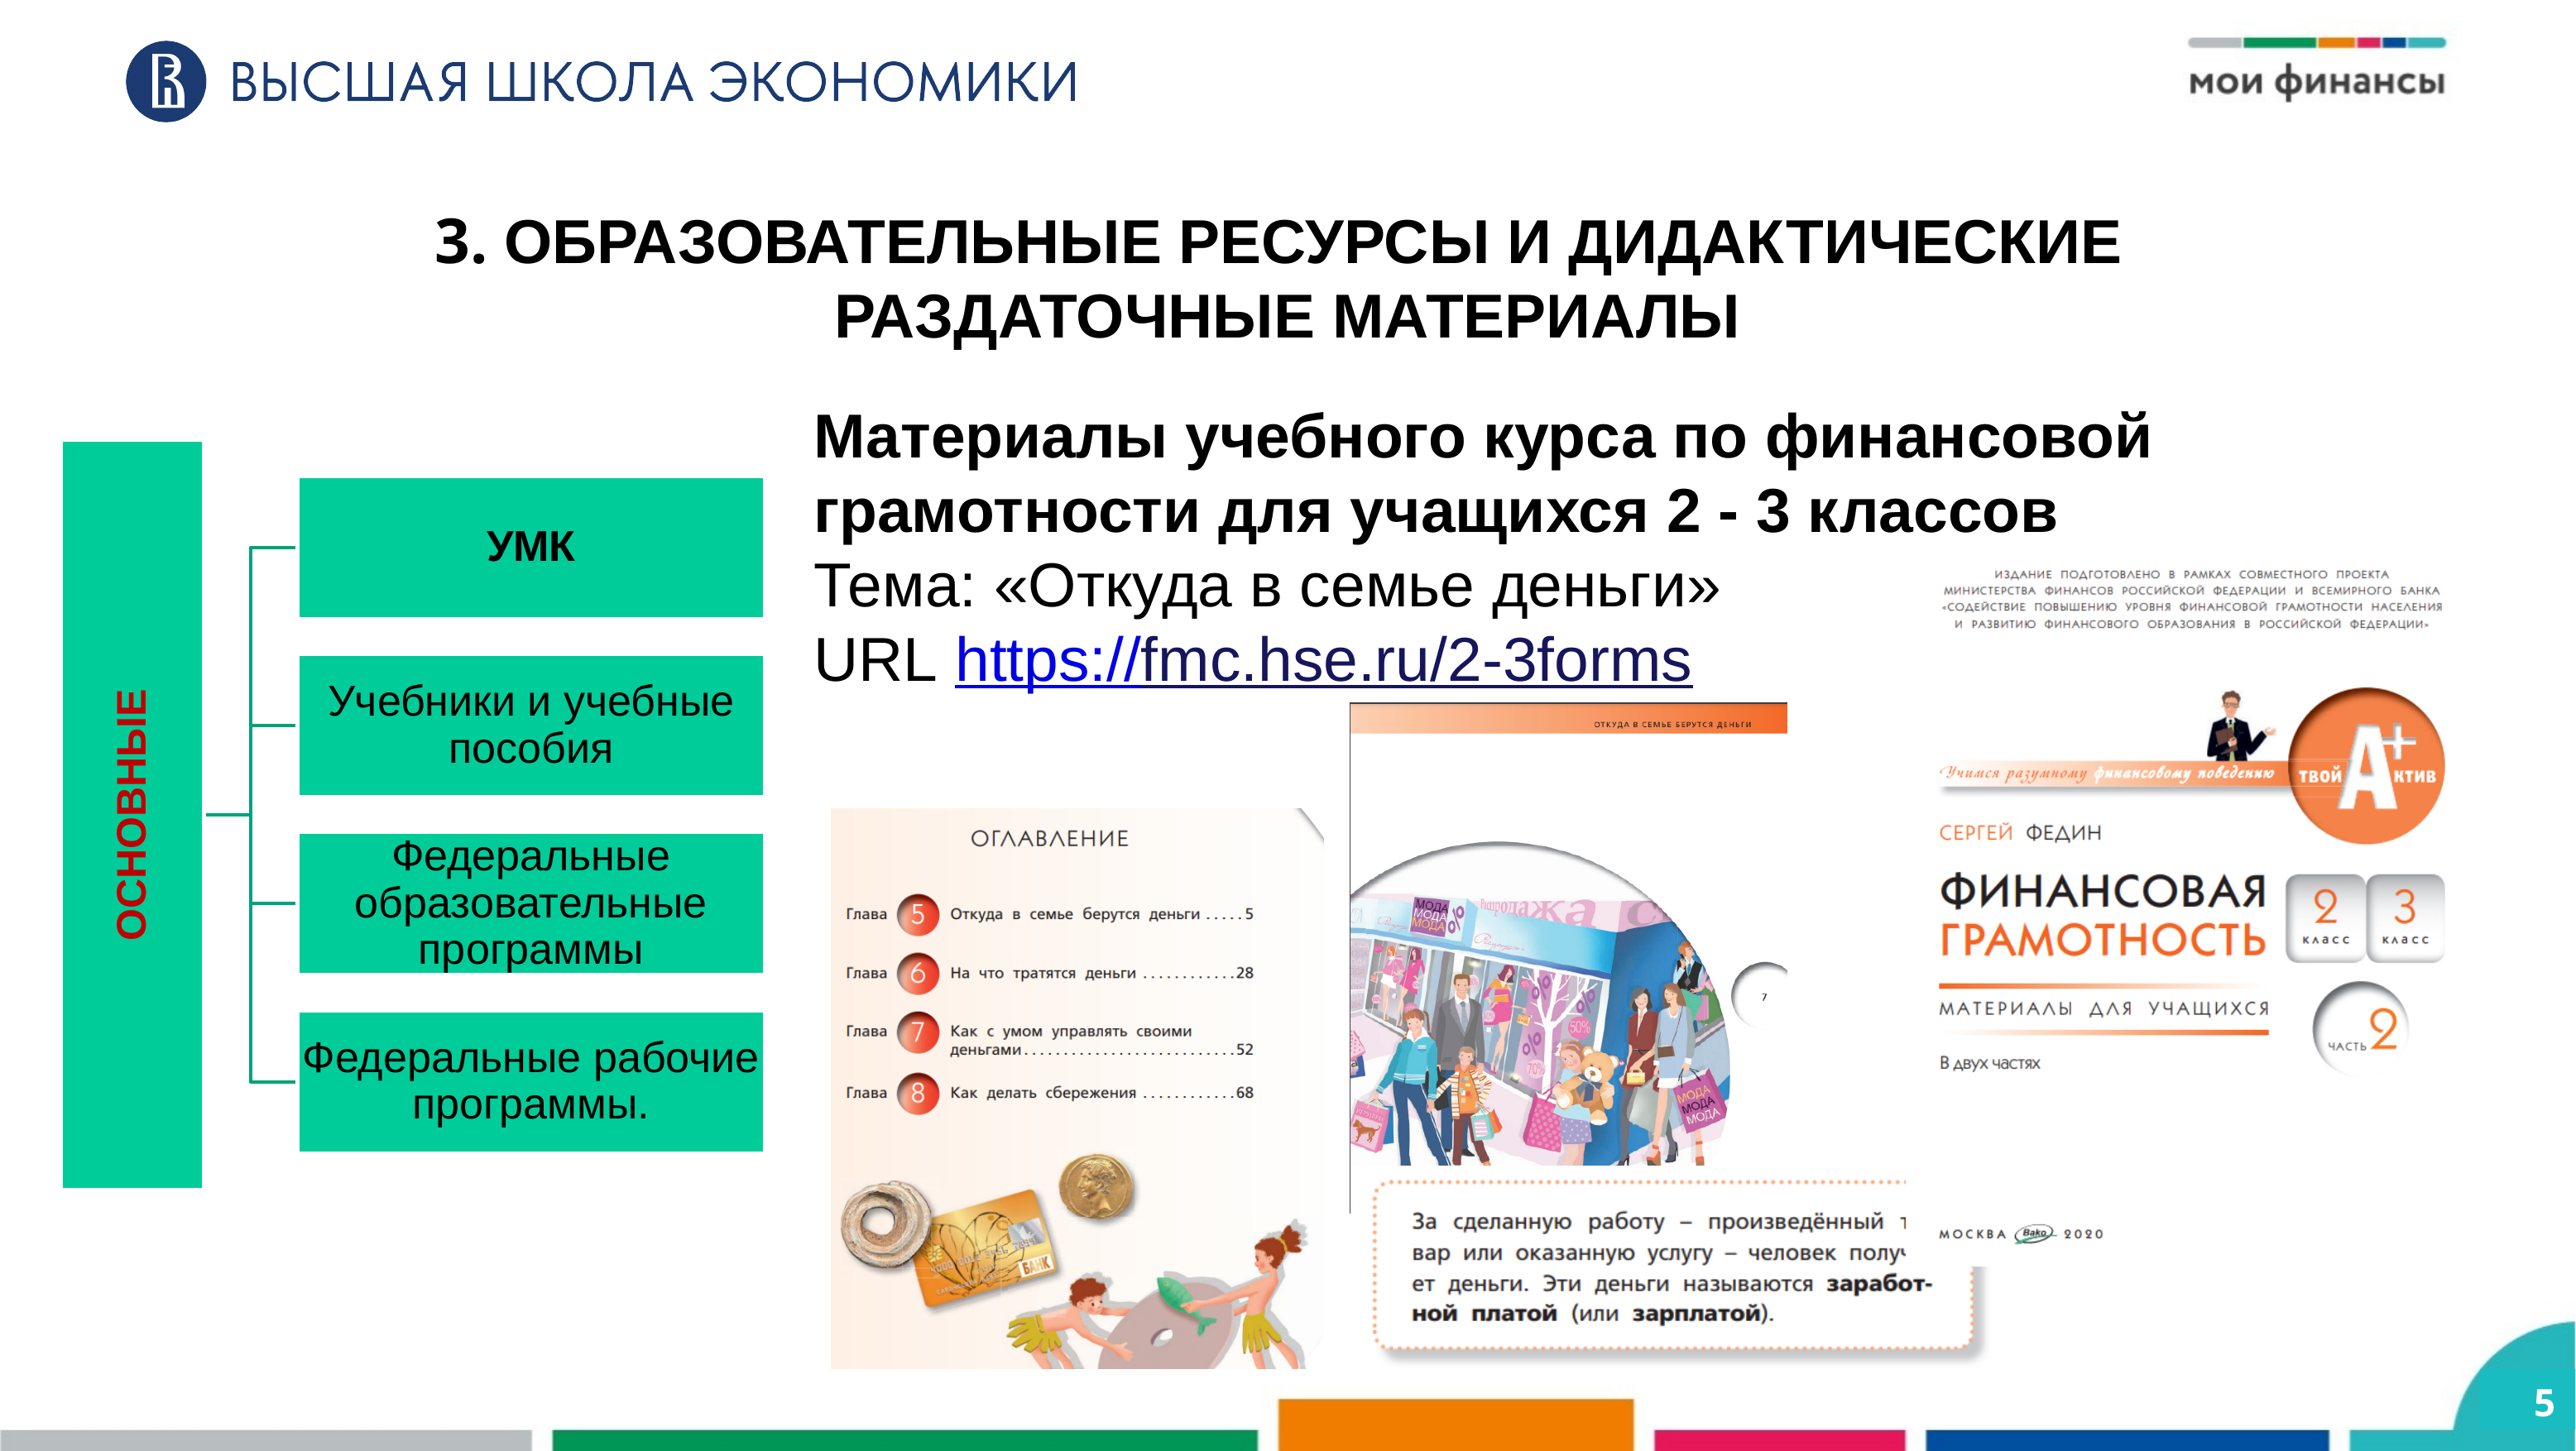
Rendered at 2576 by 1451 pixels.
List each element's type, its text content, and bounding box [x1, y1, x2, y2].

text_box 3. ОБРАЗОВАТЕЛЬНЫЕ РЕСУРСЫ И ДИДАКТИЧЕСКИЕ РАЗДАТОЧНЫЕ МАТЕРИАЛЫ [0, 192, 2576, 361]
text_box Материалы учебного курса по финансовой грамотности для учащихся 2 - 3 классов Тема: «Откуда в семье деньги» URL https://fmc.hse.ru/2-3forms [801, 390, 2335, 700]
picture [0, 361, 2576, 1451]
picture [0, 0, 2576, 192]
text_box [24, 439, 802, 1190]
text_box 5 [2480, 1368, 2576, 1430]
